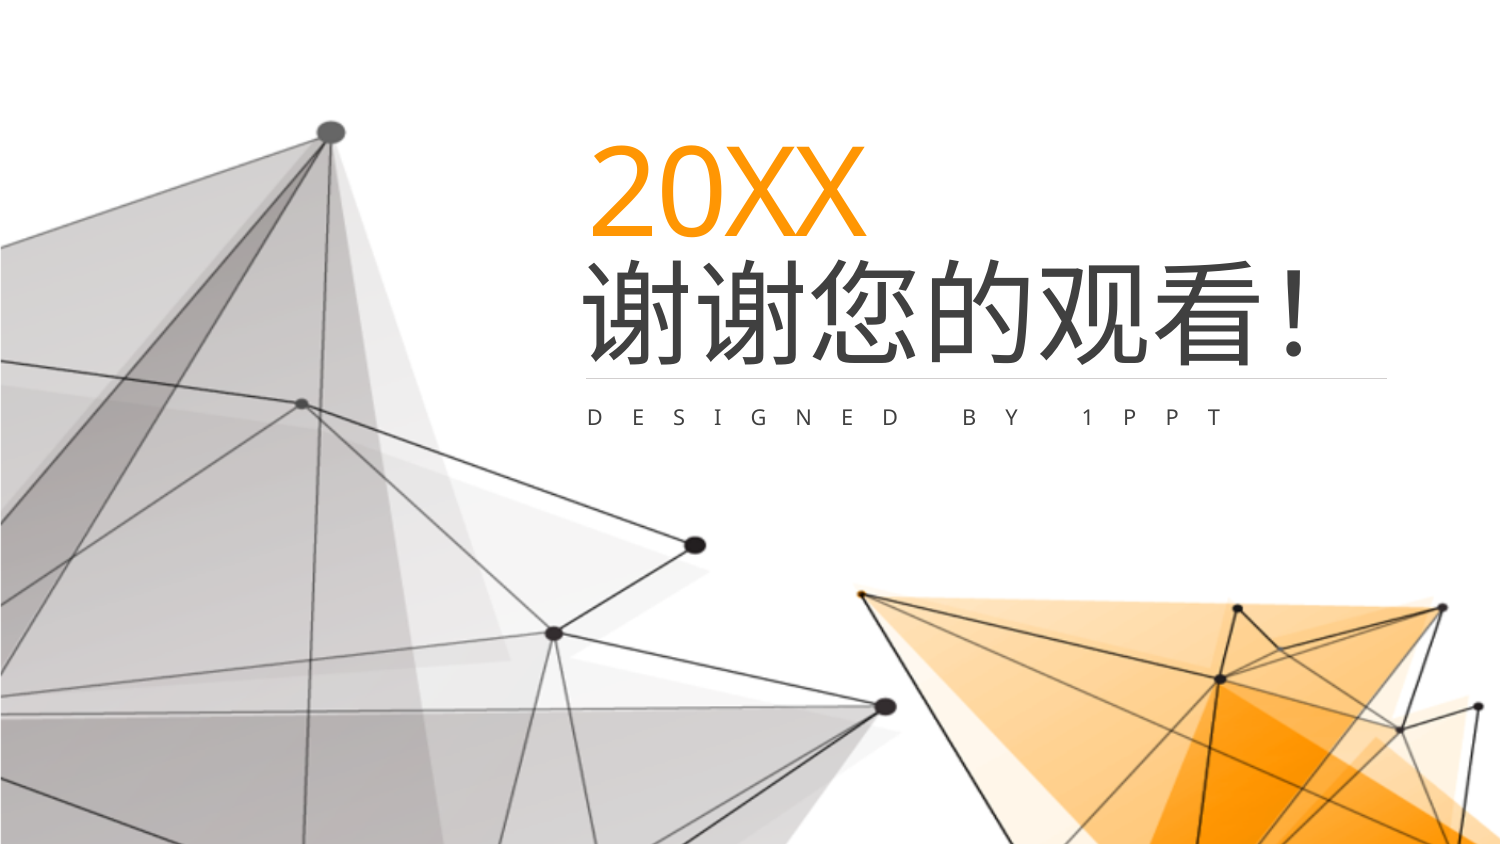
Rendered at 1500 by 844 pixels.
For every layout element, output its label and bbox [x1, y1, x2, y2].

picture [0, 91, 1500, 844]
